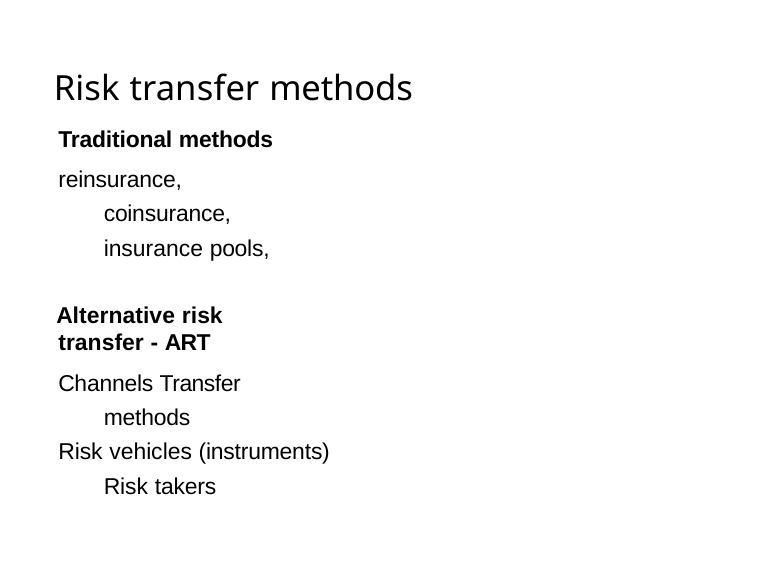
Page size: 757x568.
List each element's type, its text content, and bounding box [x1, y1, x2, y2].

title Risk transfer methods [51, 36, 705, 134]
text_box Traditional methods reinsurance, coinsurance, insurance pools, Alternative risk transfer - ART Channels Transfer methods Risk vehicles (instruments) Risk takers [56, 108, 382, 499]
